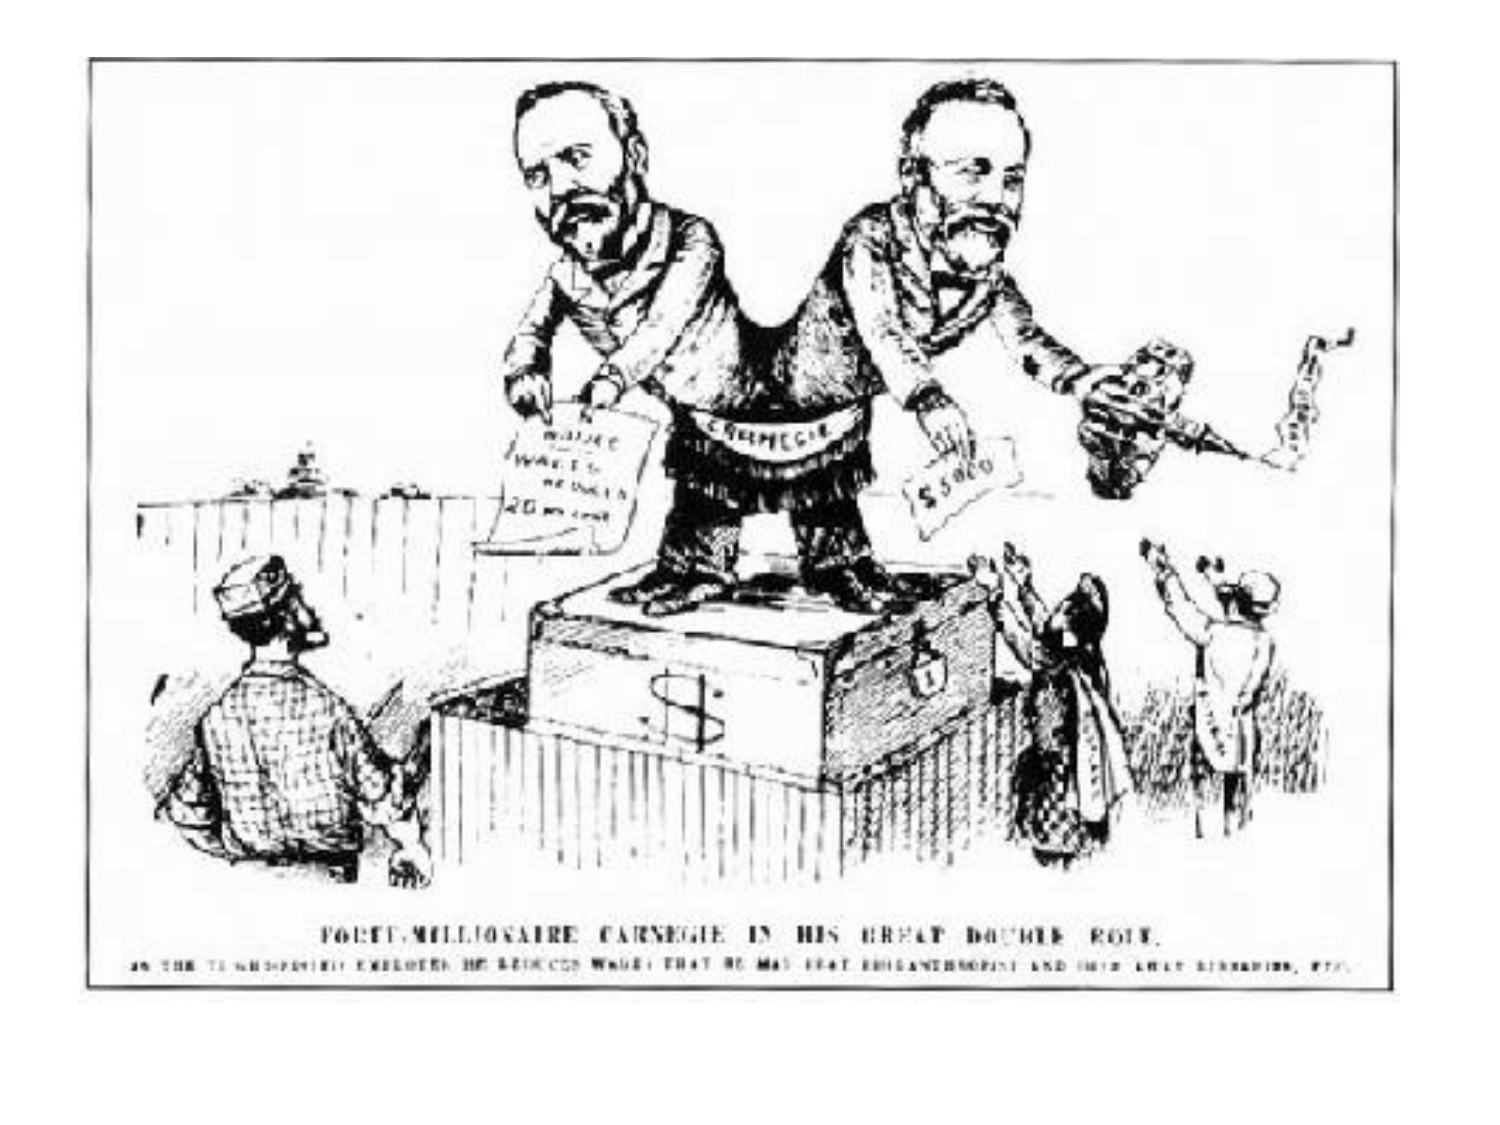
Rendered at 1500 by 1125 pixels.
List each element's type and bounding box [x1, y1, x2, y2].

picture [78, 57, 1401, 1004]
